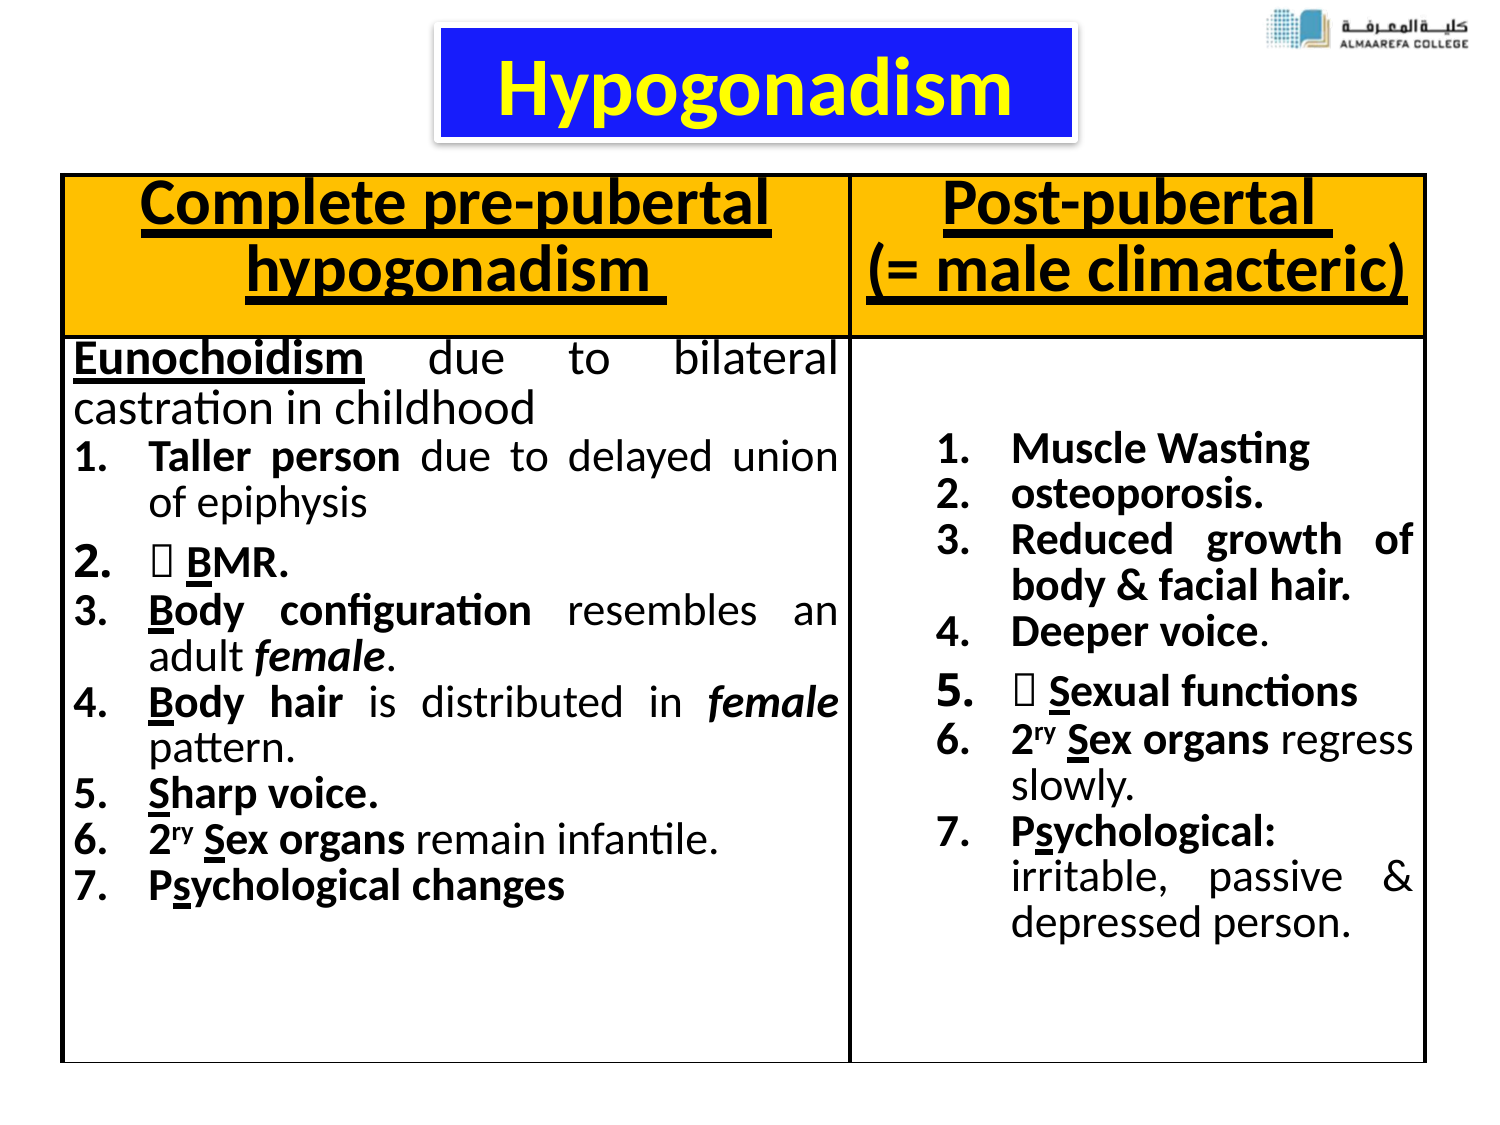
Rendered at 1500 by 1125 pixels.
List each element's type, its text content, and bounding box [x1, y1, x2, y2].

table_cell Muscle Wasting osteoporosis. Reduced growth of body & facial hair. Deeper voice.  Sexual functions 2ry Sex organs regress slowly. Psychological: irritable, passive & depressed person. [852, 339, 1423, 1062]
text_box Hypogonadism [434, 22, 1078, 143]
table_header Complete pre-pubertal hypogonadism [65, 177, 848, 335]
table_header Post-pubertal (= male climacteric) [852, 177, 1423, 335]
picture [1262, 0, 1473, 65]
table_cell Eunochoidism due to bilateral castration in childhood Taller person due to delayed union of epiphysis  BMR. Body configuration resembles an adult female. Body hair is distributed in female pattern. Sharp voice. 2ry Sex organs remain infantile. Psychological changes [65, 339, 848, 1062]
